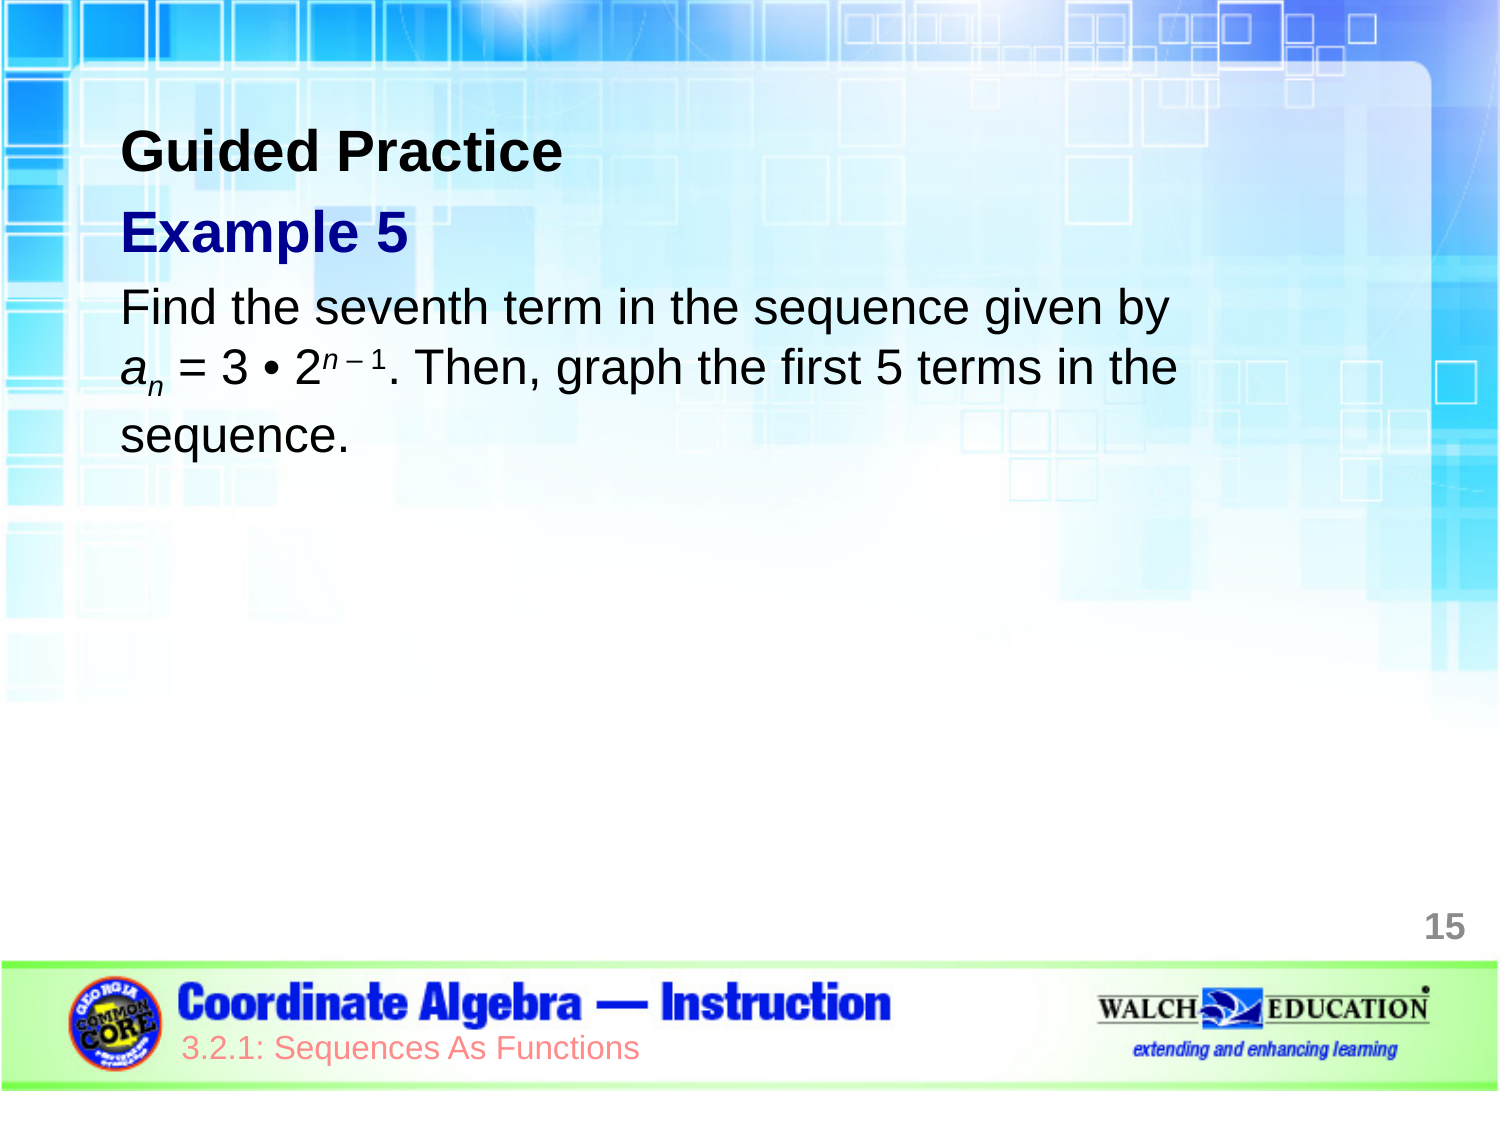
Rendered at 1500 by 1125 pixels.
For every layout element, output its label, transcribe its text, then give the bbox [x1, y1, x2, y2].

picture [1, 0, 1500, 1091]
slide_number 15 [1361, 901, 1481, 949]
footer 3.2.1: Sequences As Functions [166, 1024, 1080, 1069]
subtitle Guided Practice Example 5 Find the seventh term in the sequence given by an = 3 • 2n – 1. Then, graph the first 5 terms in the sequence. [105, 105, 1394, 949]
